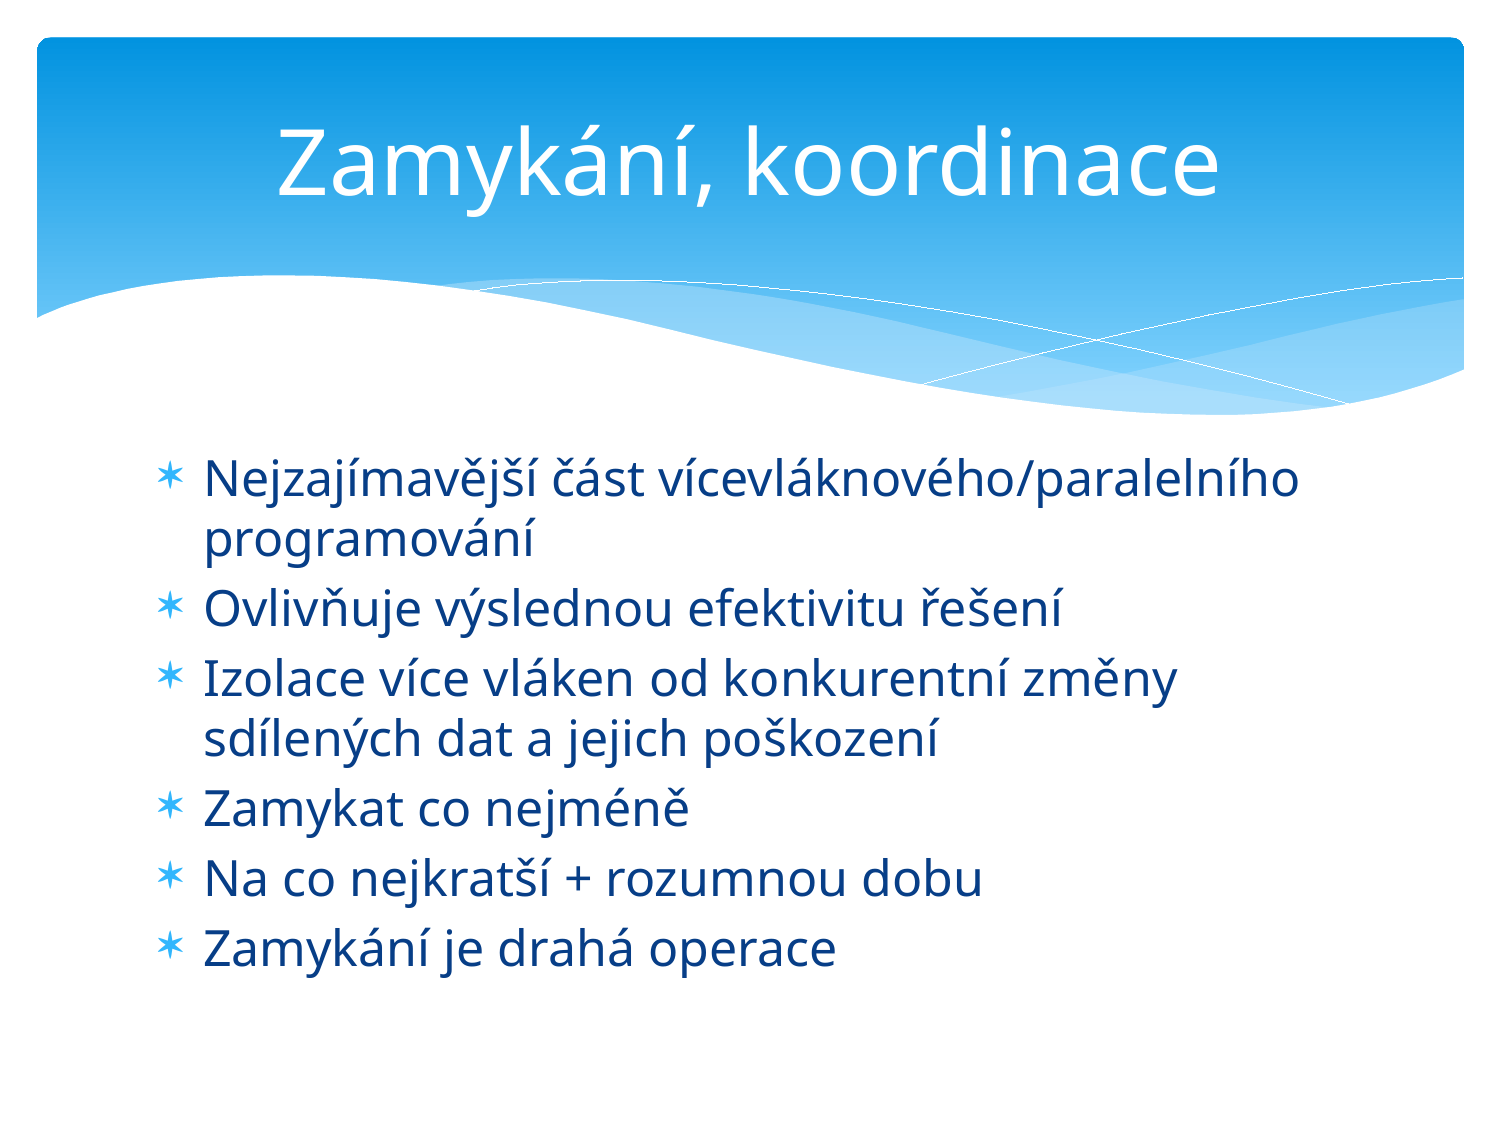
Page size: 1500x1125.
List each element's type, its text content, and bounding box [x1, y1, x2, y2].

list Nejzajímavější část vícevláknového/paralelního programování Ovlivňuje výslednou efektivitu řešení Izolace více vláken od konkurentní změny sdílených dat a jejich poškození Zamykat co nejméně Na co nejkratší + rozumnou dobu Zamykání je drahá operace [143, 438, 1359, 1005]
title Zamykání, koordinace [75, 55, 1425, 261]
